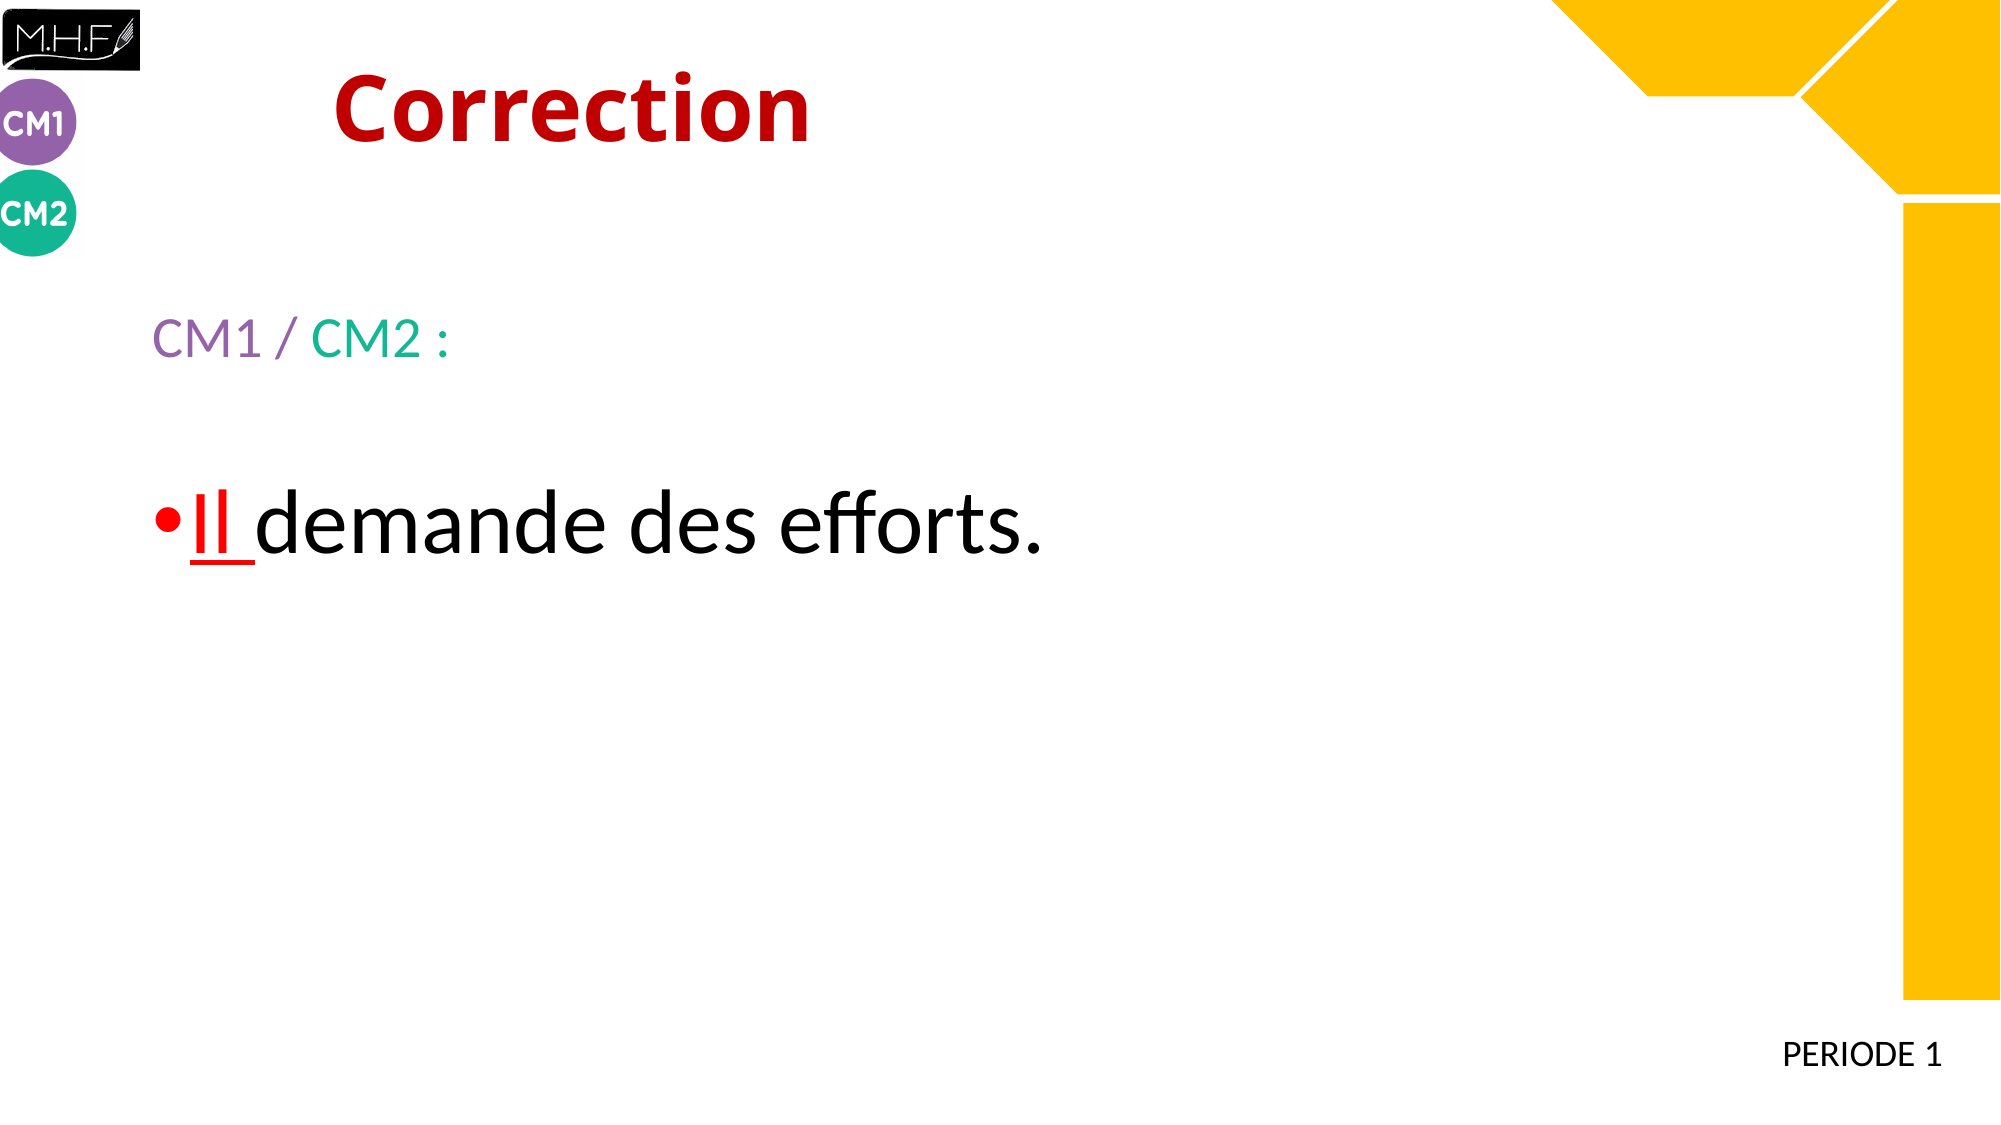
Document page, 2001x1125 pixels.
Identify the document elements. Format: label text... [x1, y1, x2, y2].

list CM1 / CM2 : Il demande des efforts. [137, 299, 1863, 1014]
text_box PERIODE 1 [1362, 1021, 1967, 1125]
text_box [1549, 0, 1892, 98]
text_box [1799, 0, 2000, 196]
picture [0, 7, 140, 259]
text_box [1902, 202, 2000, 1001]
title Correction [316, 3, 1863, 221]
